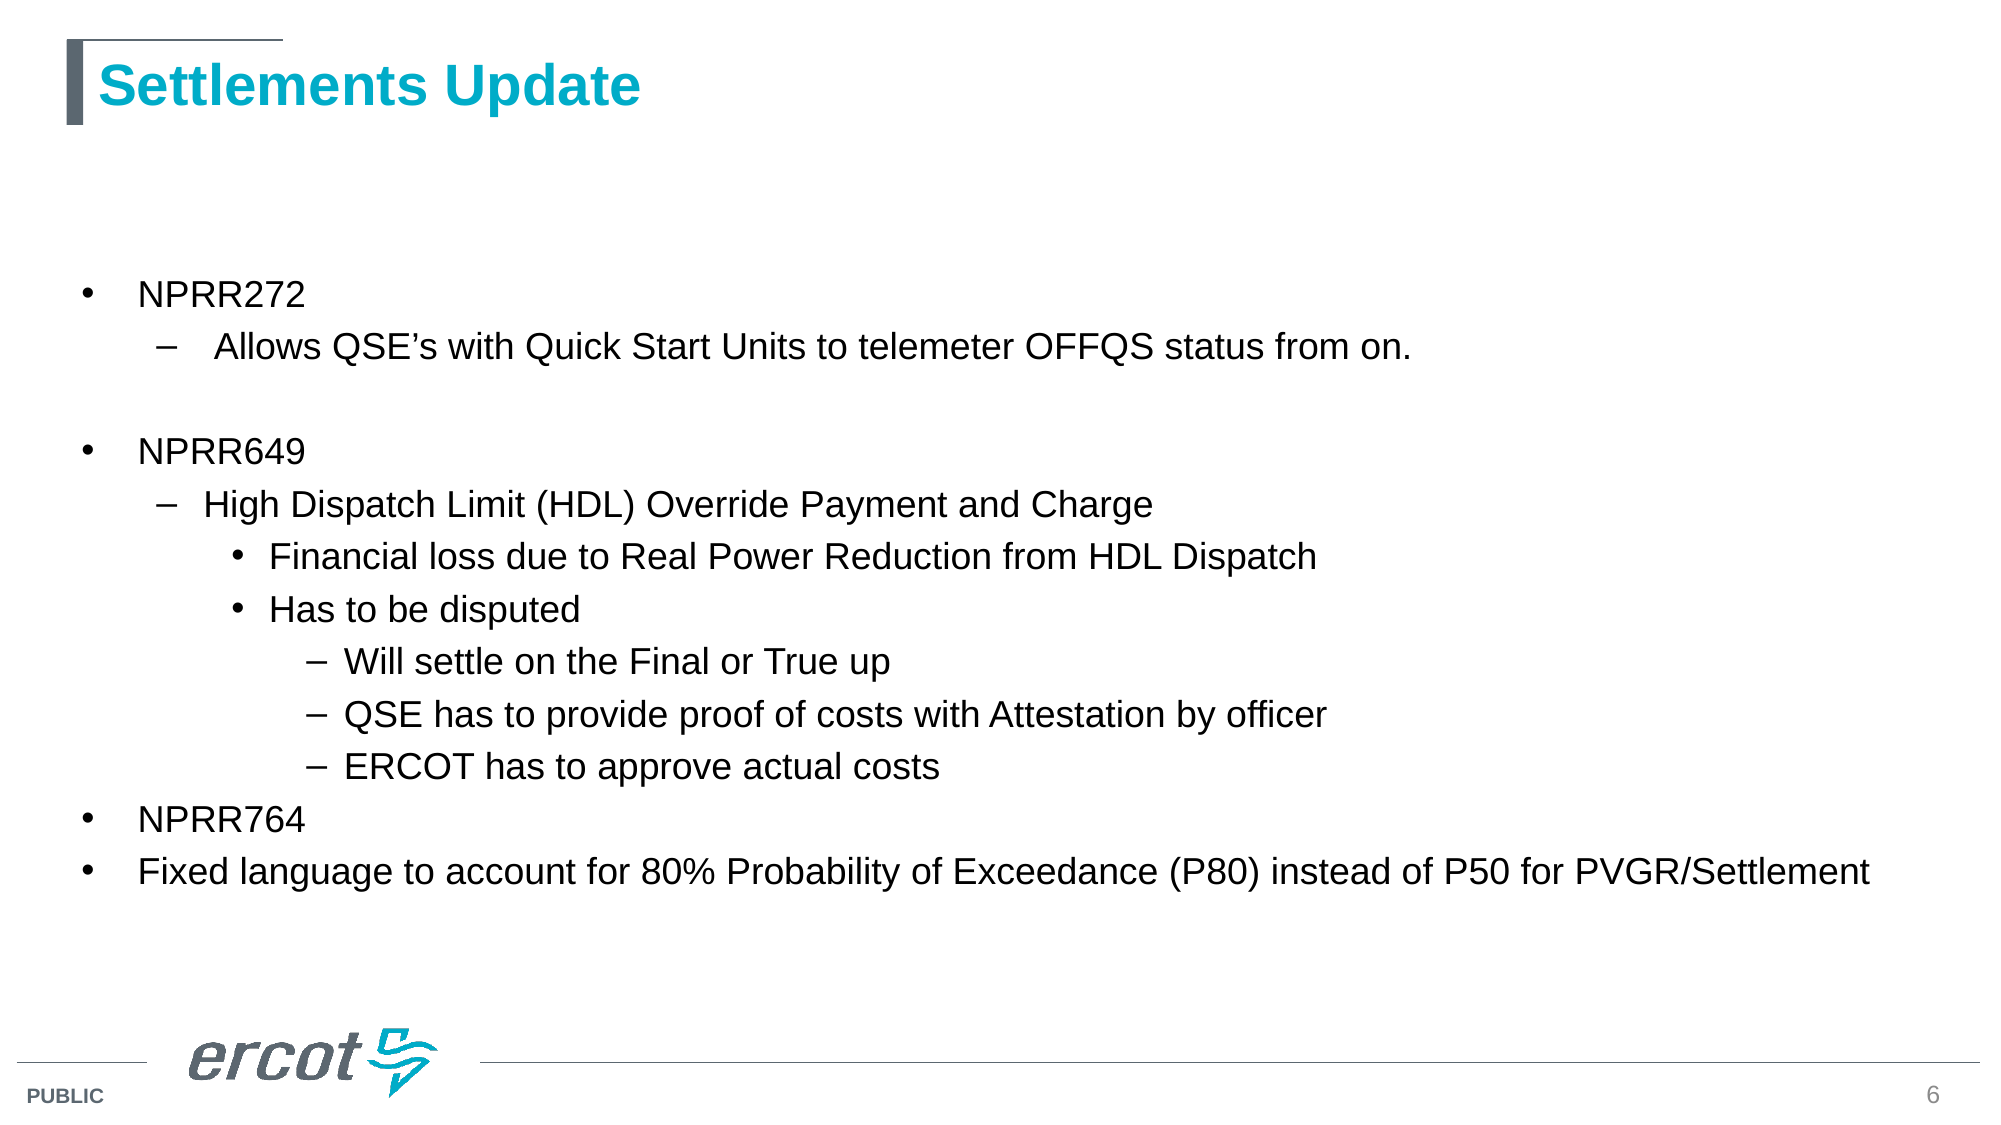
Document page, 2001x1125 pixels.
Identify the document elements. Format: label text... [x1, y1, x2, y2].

slide_number 6 [1883, 1076, 1984, 1112]
picture [183, 1024, 442, 1100]
title Settlements Update [83, 39, 1934, 228]
list NPRR272 Allows QSE’s with Quick Start Units to telemeter OFFQS status from on. NPRR649 High Dispatch Limit (HDL) Override Payment and Charge Financial loss due to Real Power Reduction from HDL Dispatch Has to be disputed Will settle on the Final or True up QSE has to provide proof of costs with Attestation by officer ERCOT has to approve actual costs NPRR764 Fixed language to account for 80% Probability of Exceedance (P80) instead of P50 for PVGR/Settlement [66, 262, 1934, 972]
